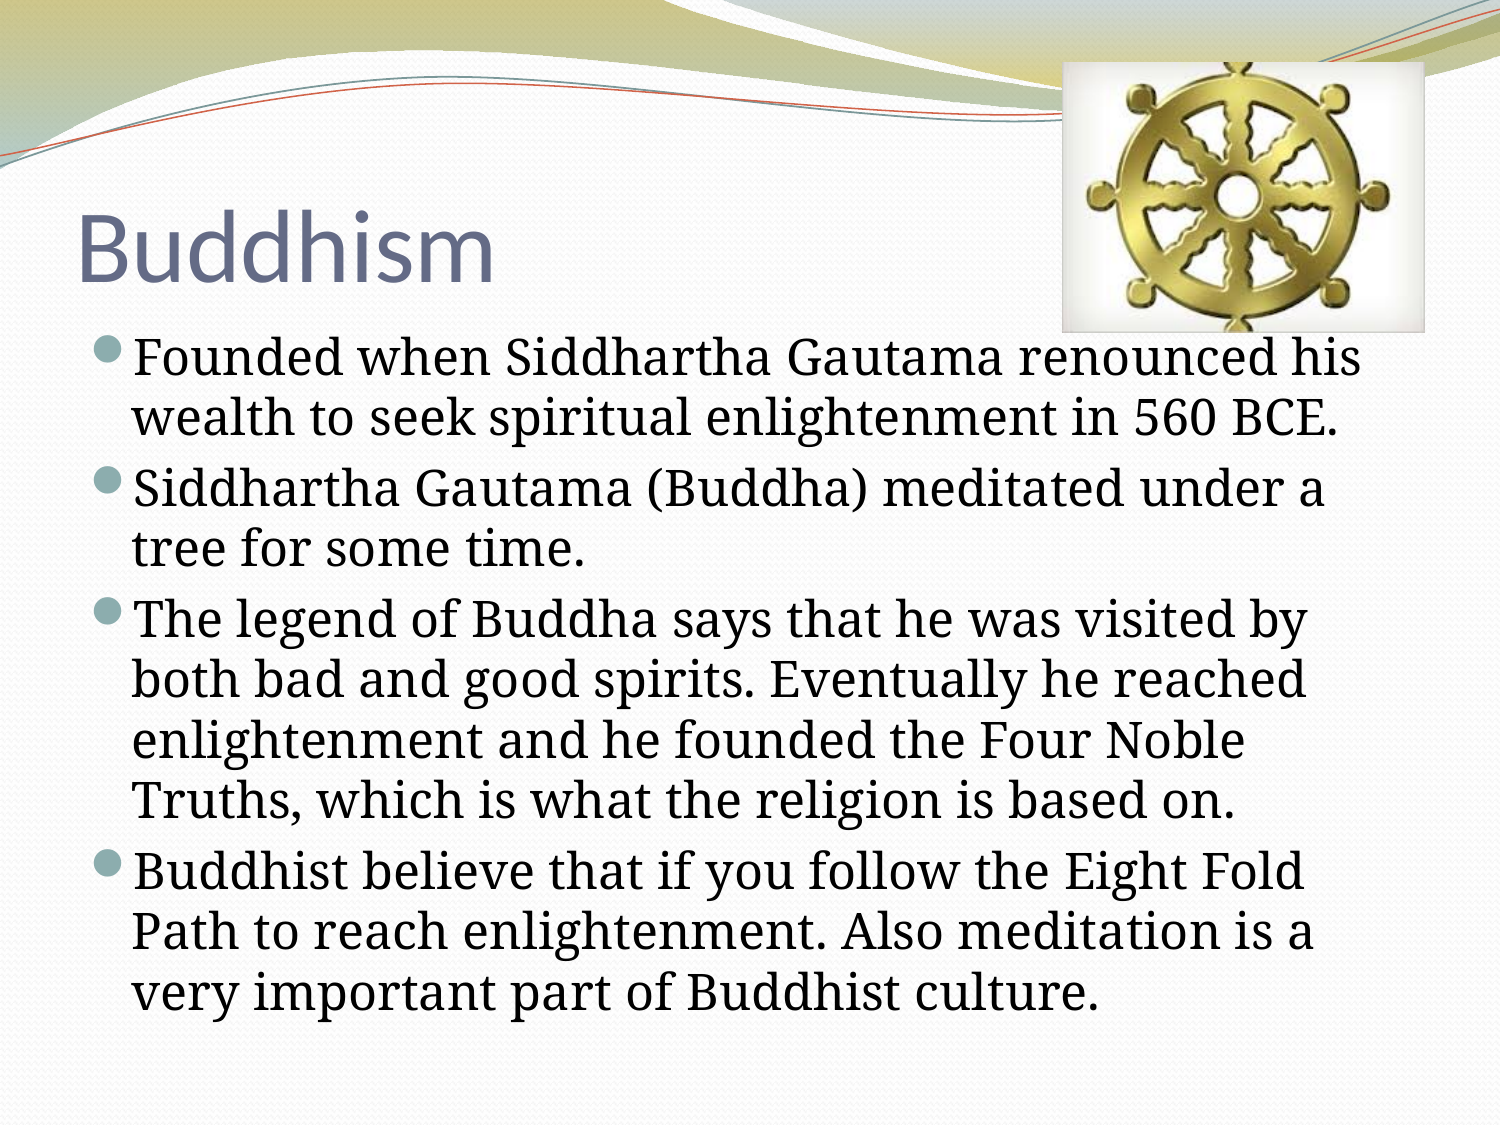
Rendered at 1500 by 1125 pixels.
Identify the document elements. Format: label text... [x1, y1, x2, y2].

list Founded when Siddhartha Gautama renounced his wealth to seek spiritual enlightenment in 560 BCE. Siddhartha Gautama (Buddha) meditated under a tree for some time. The legend of Buddha says that he was visited by both bad and good spirits. Eventually he reached enlightenment and he founded the Four Noble Truths, which is what the religion is based on. Buddhist believe that if you follow the Eight Fold Path to reach enlightenment. Also meditation is a very important part of Buddhist culture. [75, 317, 1425, 1038]
picture [1062, 62, 1426, 334]
title Buddhism [75, 115, 1055, 303]
